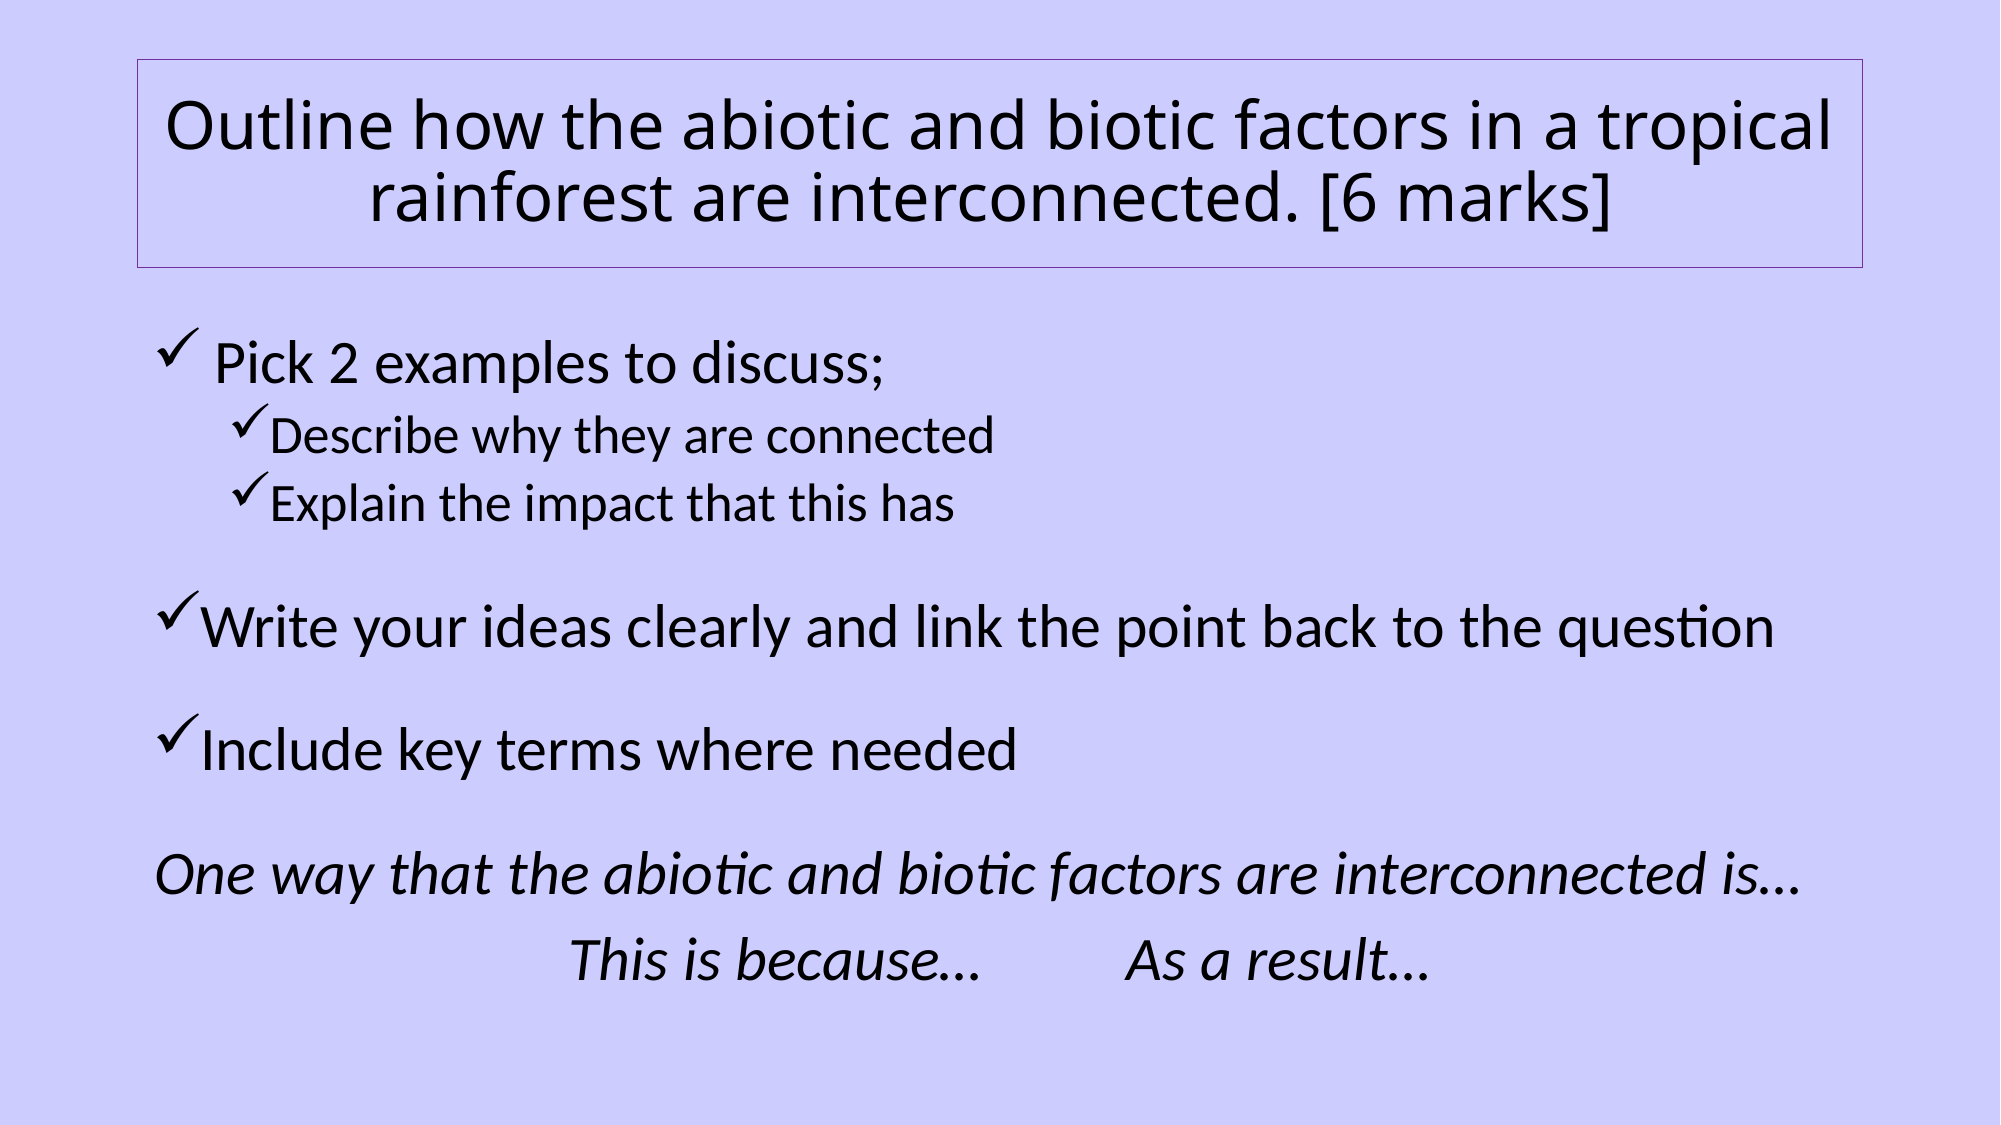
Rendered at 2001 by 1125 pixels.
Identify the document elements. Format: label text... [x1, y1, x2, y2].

title Outline how the abiotic and biotic factors in a tropical rainforest are interconnected. [6 marks] [137, 59, 1863, 268]
list Pick 2 examples to discuss; Describe why they are connected Explain the impact that this has Write your ideas clearly and link the point back to the question Include key terms where needed One way that the abiotic and biotic factors are interconnected is… This is because… As a result… [137, 322, 1863, 1082]
